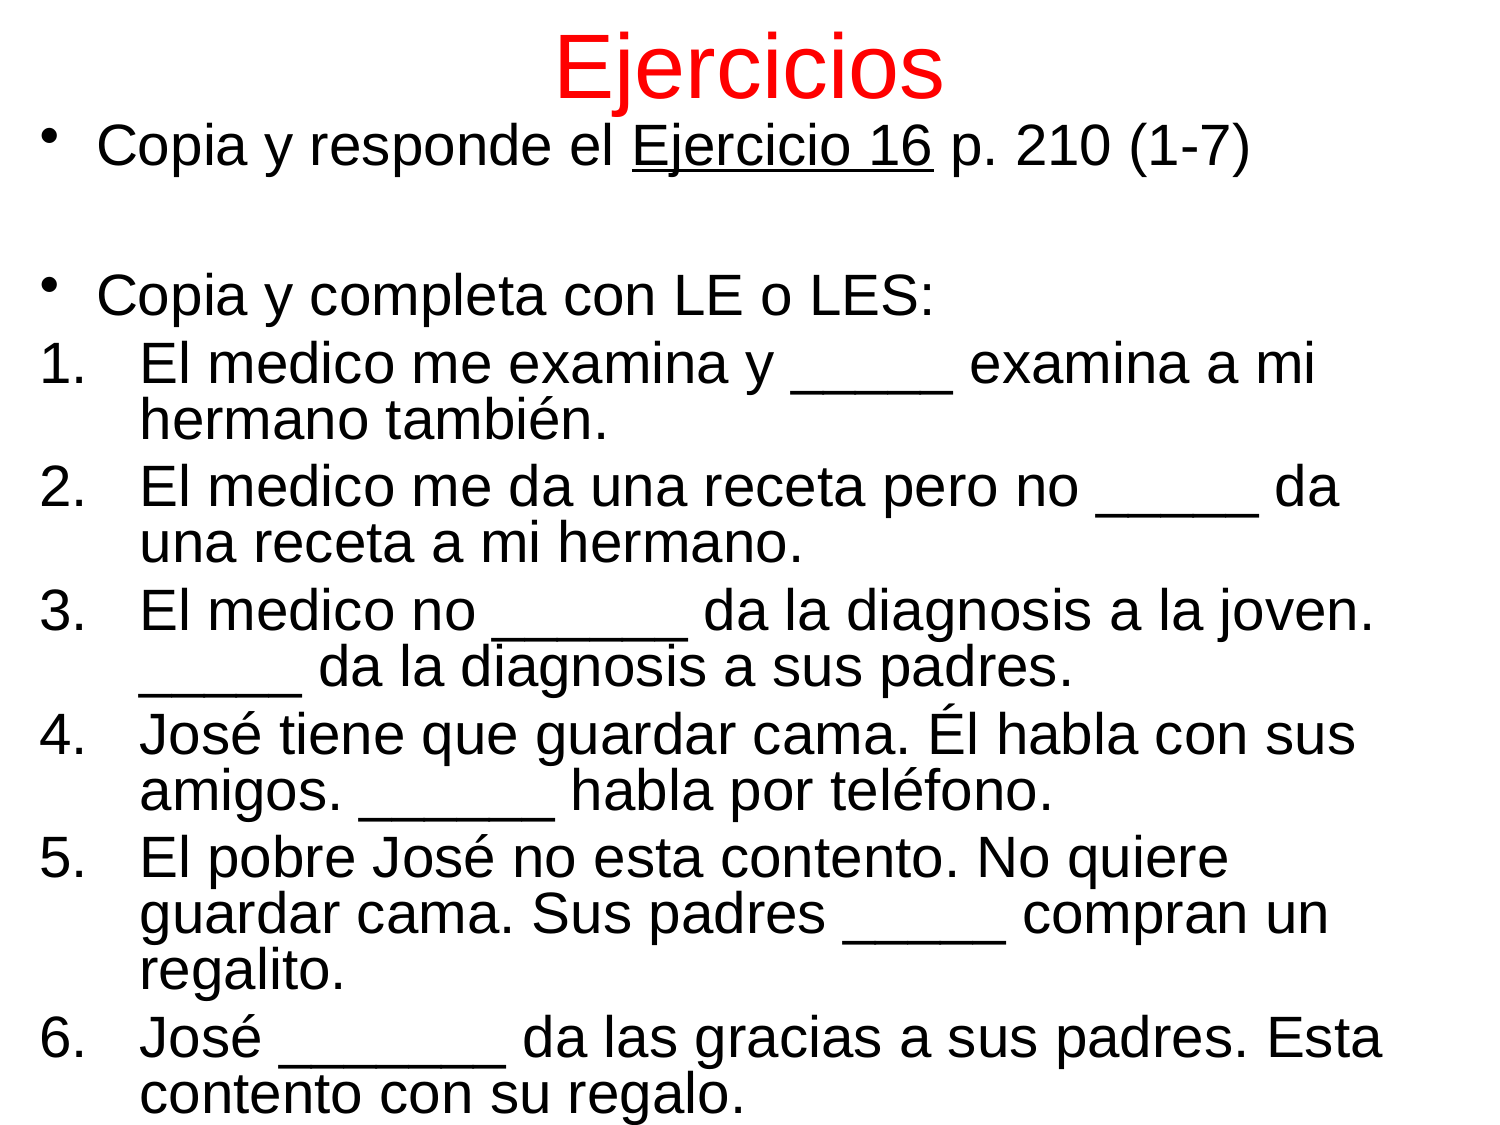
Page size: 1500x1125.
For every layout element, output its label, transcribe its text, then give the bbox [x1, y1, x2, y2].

text_box Copia y responde el Ejercicio 16 p. 210 (1-7) Copia y completa con LE o LES: El medico me examina y _____ examina a mi hermano también. El medico me da una receta pero no _____ da una receta a mi hermano. El medico no ______ da la diagnosis a la joven. _____ da la diagnosis a sus padres. José tiene que guardar cama. Él habla con sus amigos. ______ habla por teléfono. El pobre José no esta contento. No quiere guardar cama. Sus padres _____ compran un regalito. José _______ da las gracias a sus padres. Esta contento con su regalo. [24, 99, 1463, 1025]
text_box Ejercicios [74, 0, 1425, 99]
